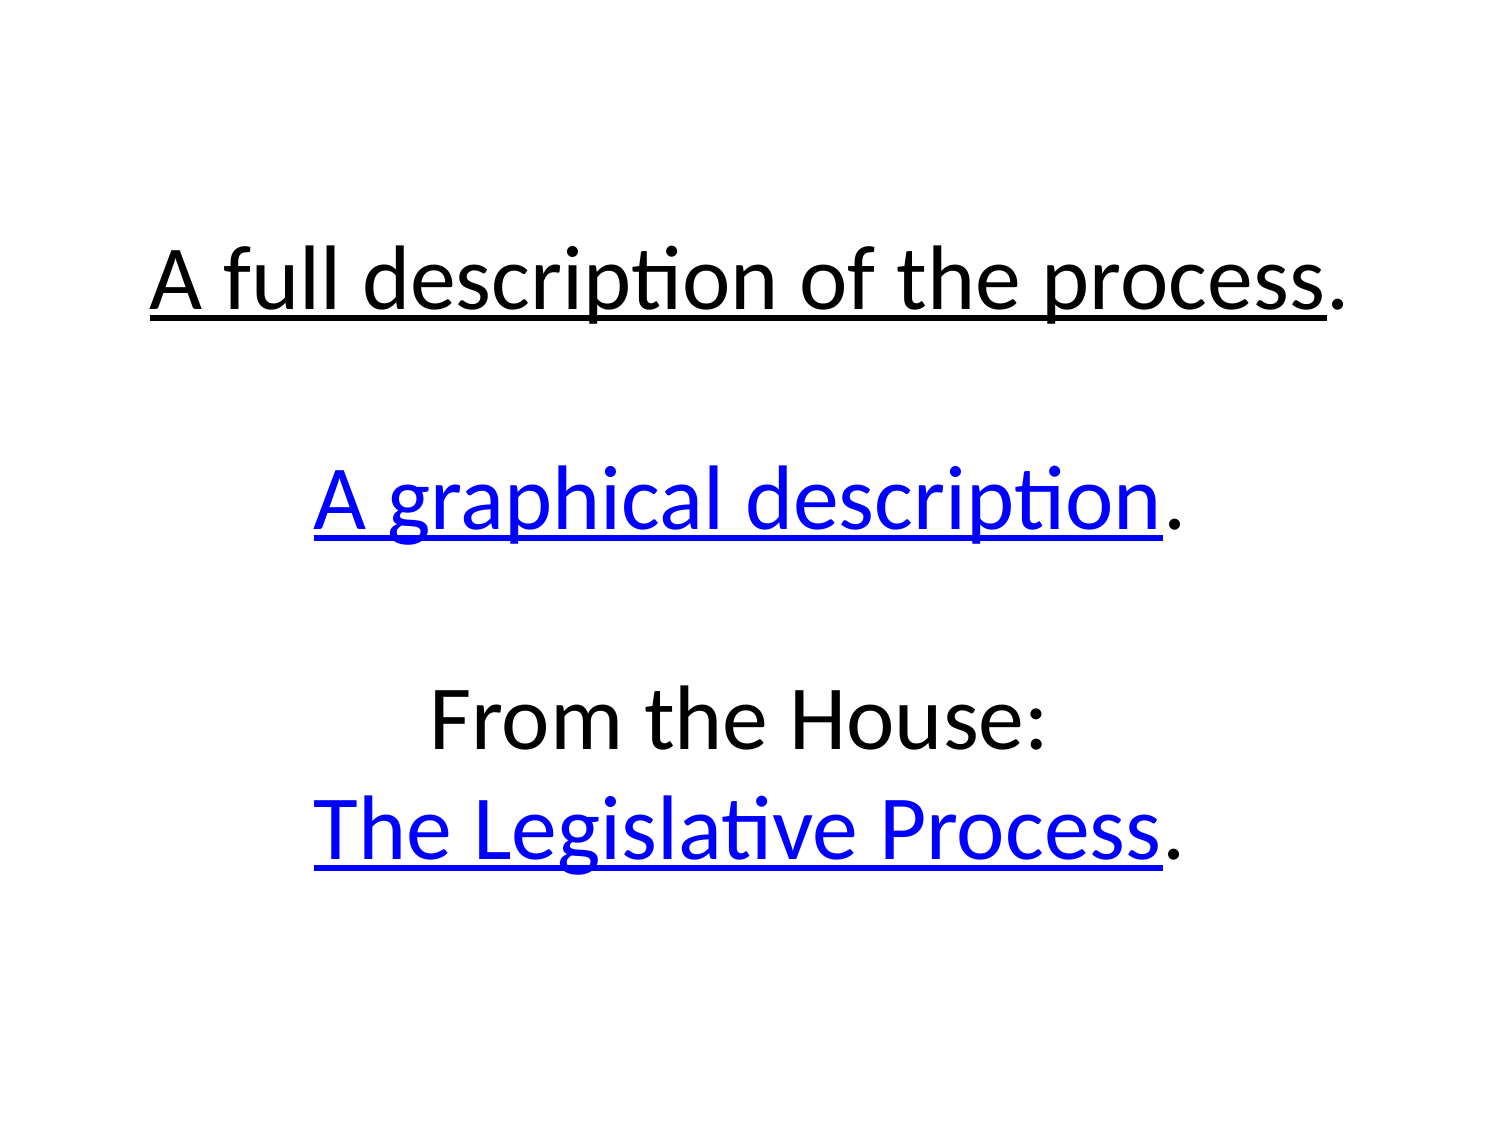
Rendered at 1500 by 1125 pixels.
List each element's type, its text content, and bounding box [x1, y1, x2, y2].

title A full description of the process. A graphical description. From the House: The Legislative Process. [74, 44, 1426, 1051]
